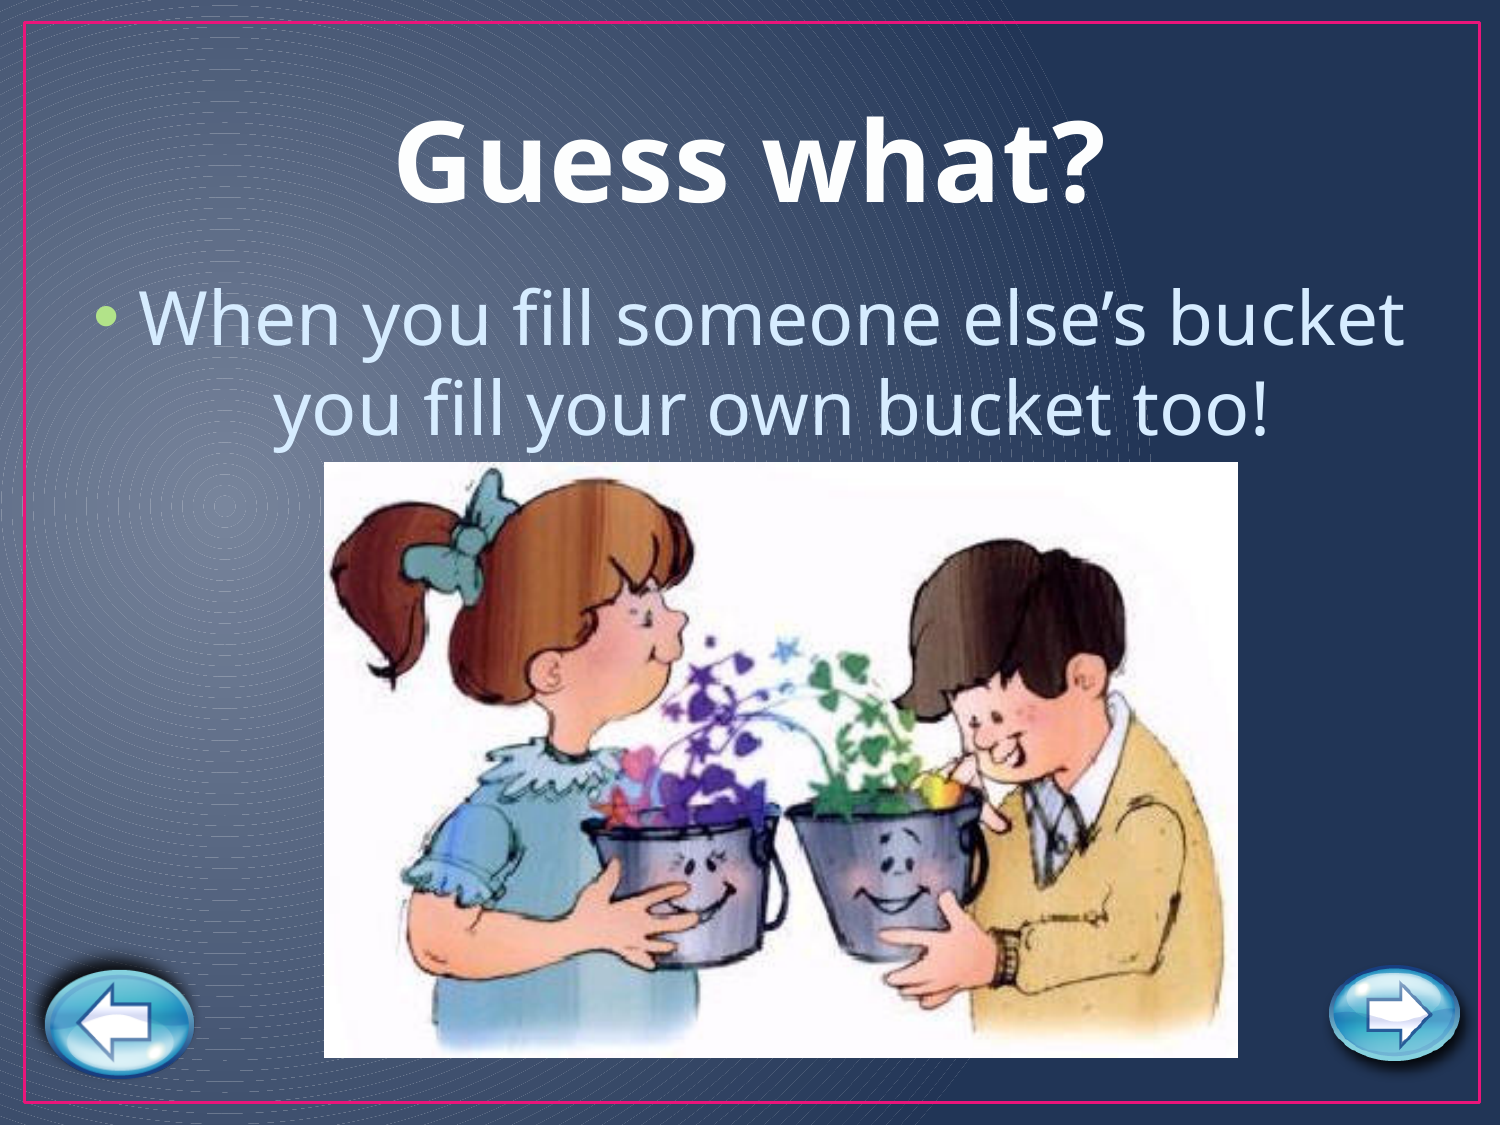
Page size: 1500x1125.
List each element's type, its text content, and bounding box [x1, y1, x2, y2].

title Guess what? [75, 45, 1425, 233]
list When you fill someone else’s bucket you fill your own bucket too! [75, 262, 1425, 1005]
picture [1312, 930, 1477, 1095]
picture [324, 462, 1238, 1058]
picture [24, 930, 213, 1119]
